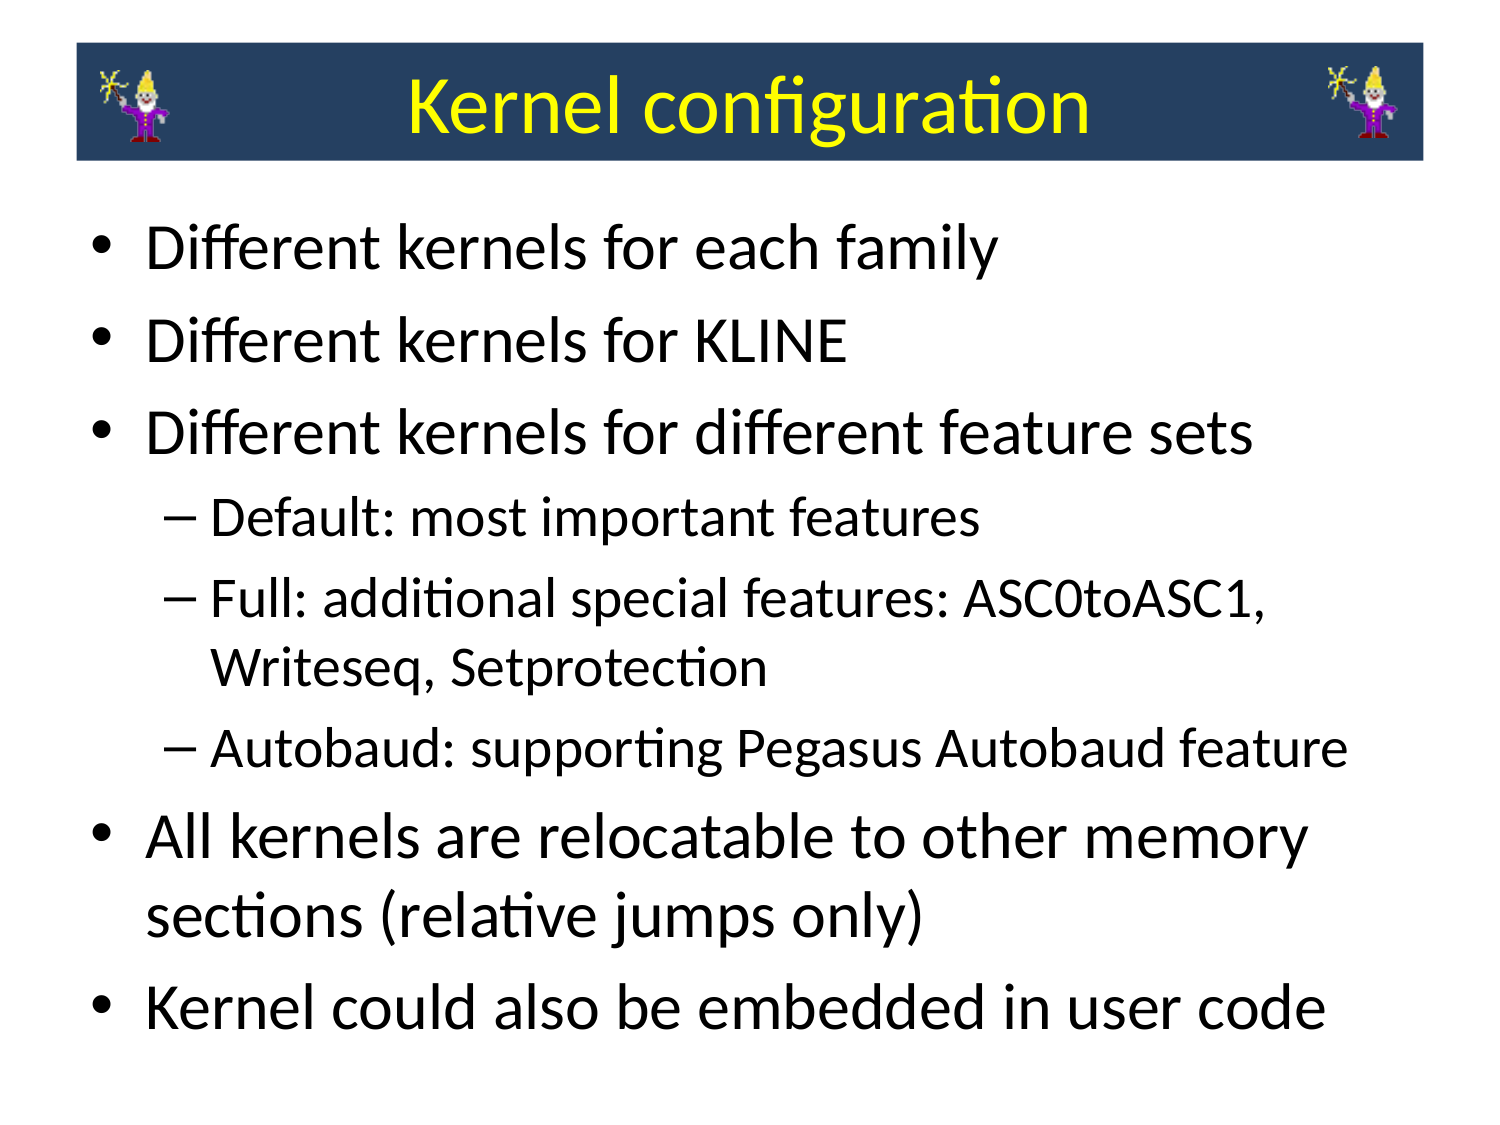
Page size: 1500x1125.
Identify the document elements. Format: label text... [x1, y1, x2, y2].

title Kernel configuration [75, 42, 1425, 159]
list Different kernels for each family Different kernels for KLINE Different kernels for different feature sets Default: most important features Full: additional special features: ASC0toASC1, Writeseq, Setprotection Autobaud: supporting Pegasus Autobaud feature All kernels are relocatable to other memory sections (relative jumps only) Kernel could also be embedded in user code [75, 196, 1425, 1059]
